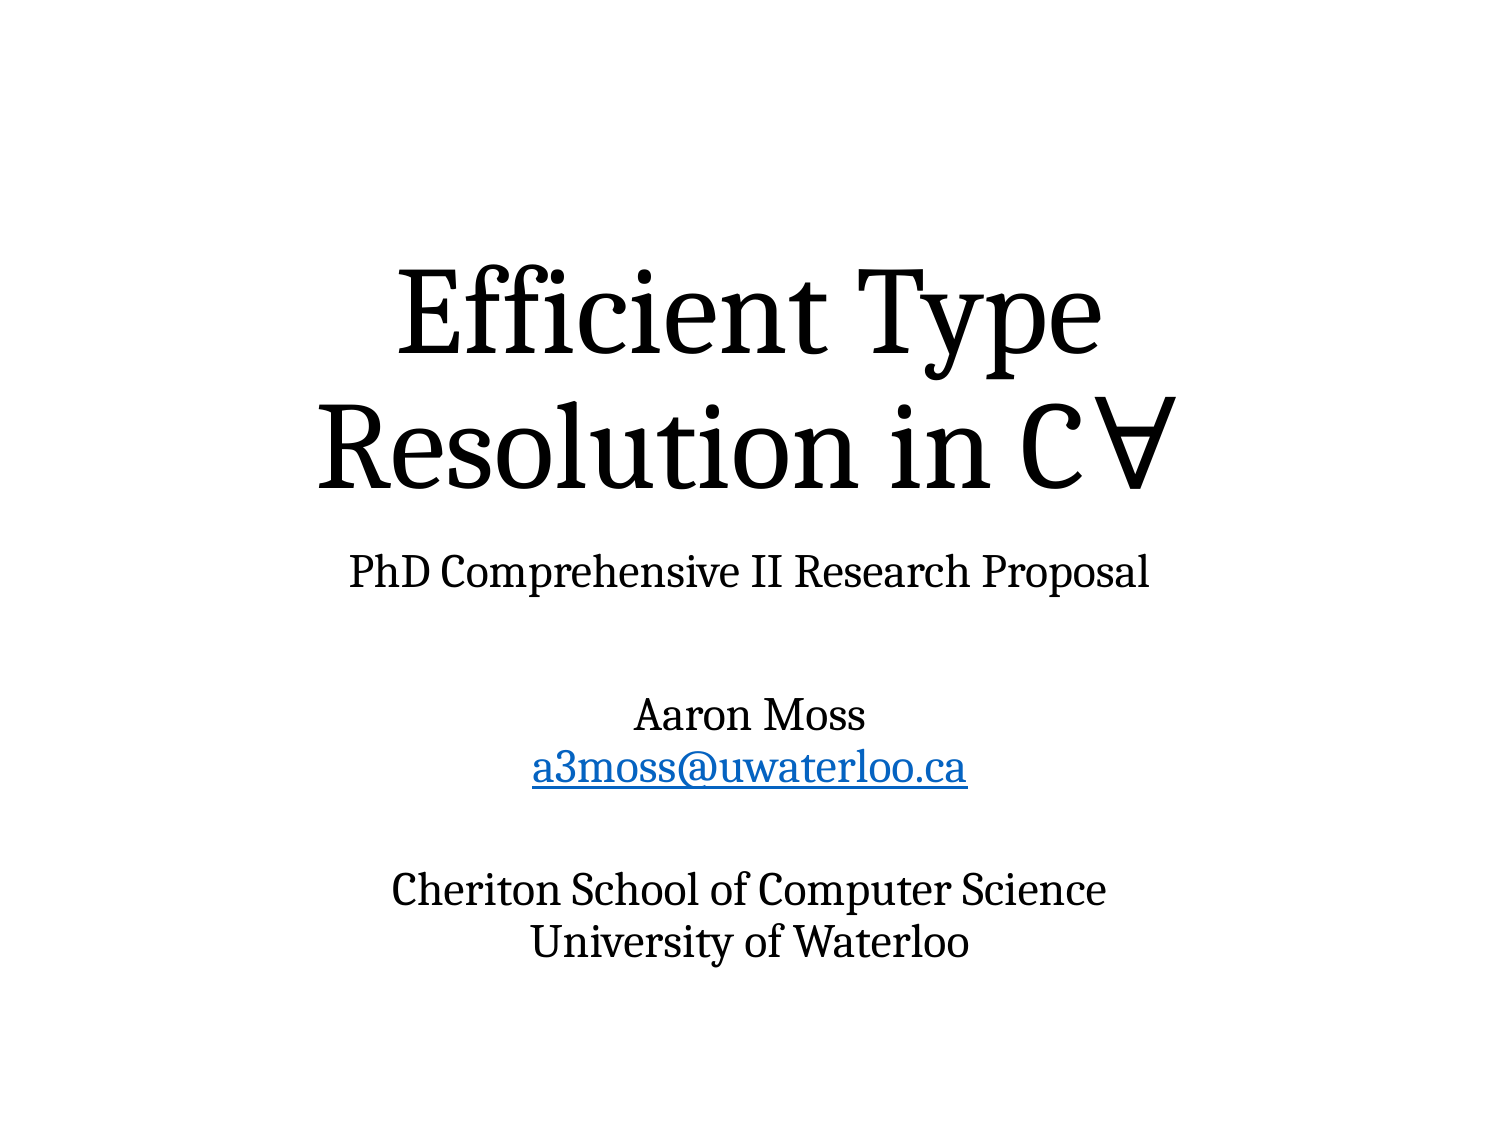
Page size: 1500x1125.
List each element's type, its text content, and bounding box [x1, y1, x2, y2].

title Efficient Type Resolution in C∀ [112, 131, 1388, 523]
subtitle PhD Comprehensive II Research Proposal Aaron Moss a3moss@uwaterloo.ca Cheriton School of Computer Science University of Waterloo [187, 538, 1313, 979]
